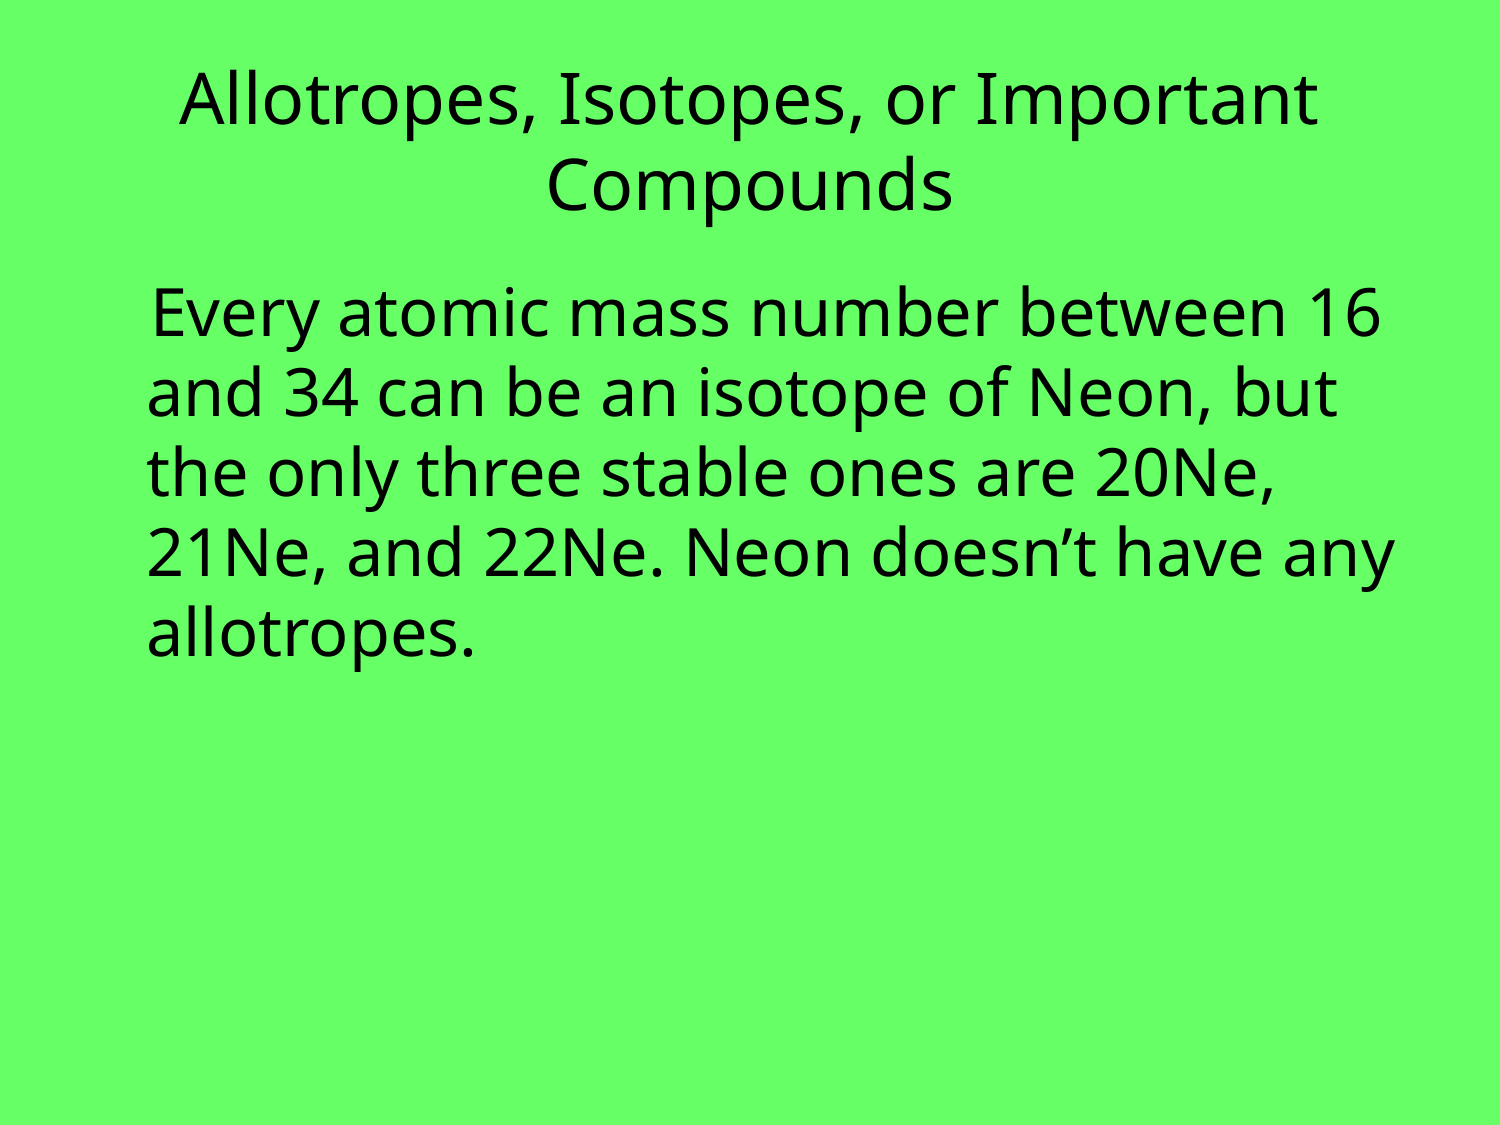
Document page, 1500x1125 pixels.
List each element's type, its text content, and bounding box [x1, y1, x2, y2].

title Allotropes, Isotopes, or Important Compounds [75, 45, 1425, 233]
list Every atomic mass number between 16 and 34 can be an isotope of Neon, but the only three stable ones are 20Ne, 21Ne, and 22Ne. Neon doesn’t have any allotropes. [75, 262, 1425, 1005]
